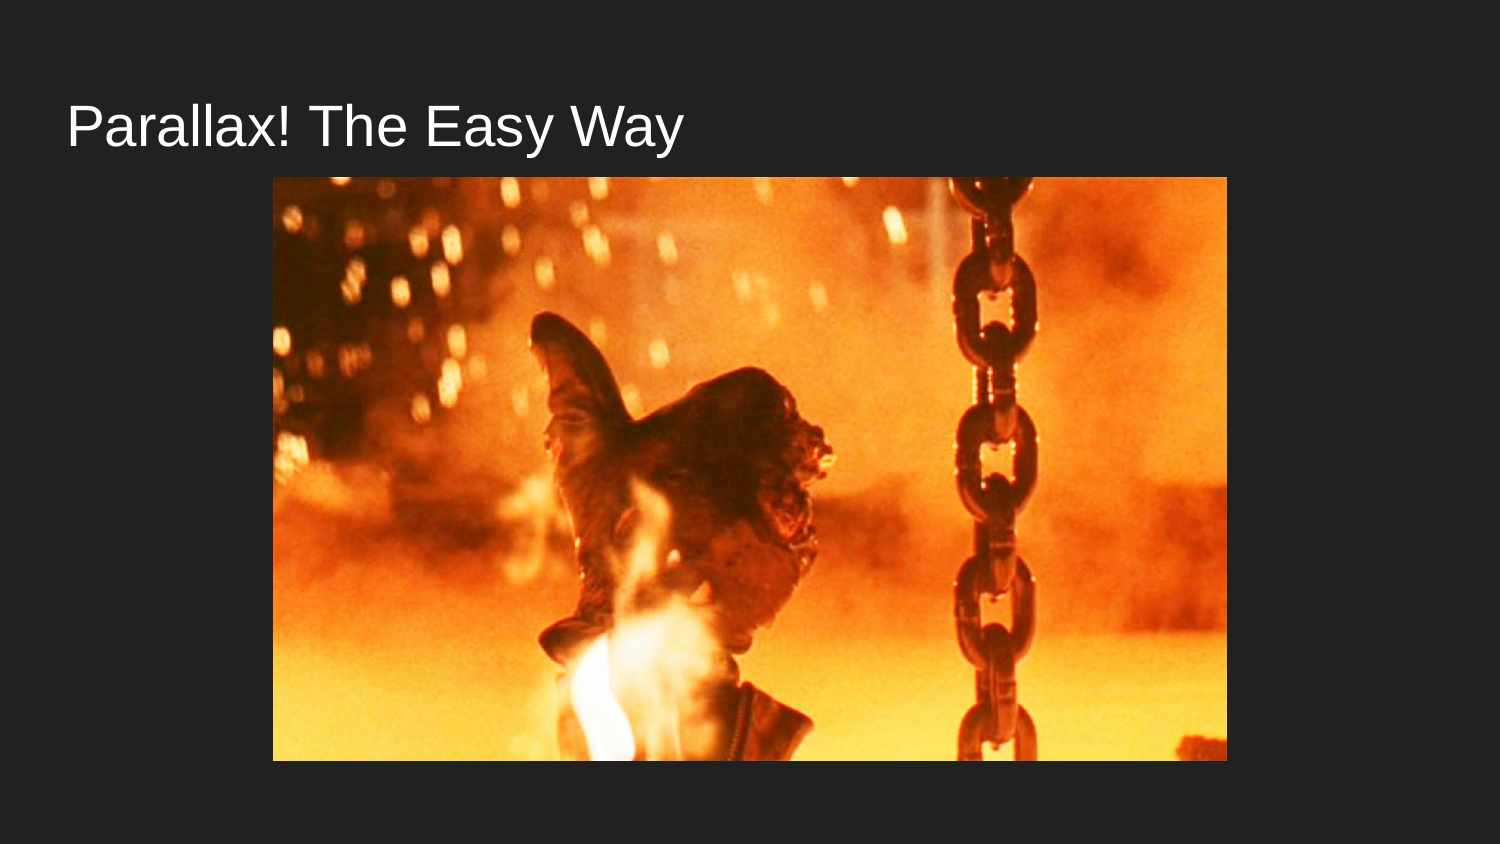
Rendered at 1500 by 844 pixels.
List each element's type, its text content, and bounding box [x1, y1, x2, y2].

picture [273, 177, 1227, 761]
title Parallax! The Easy Way [51, 72, 1449, 167]
